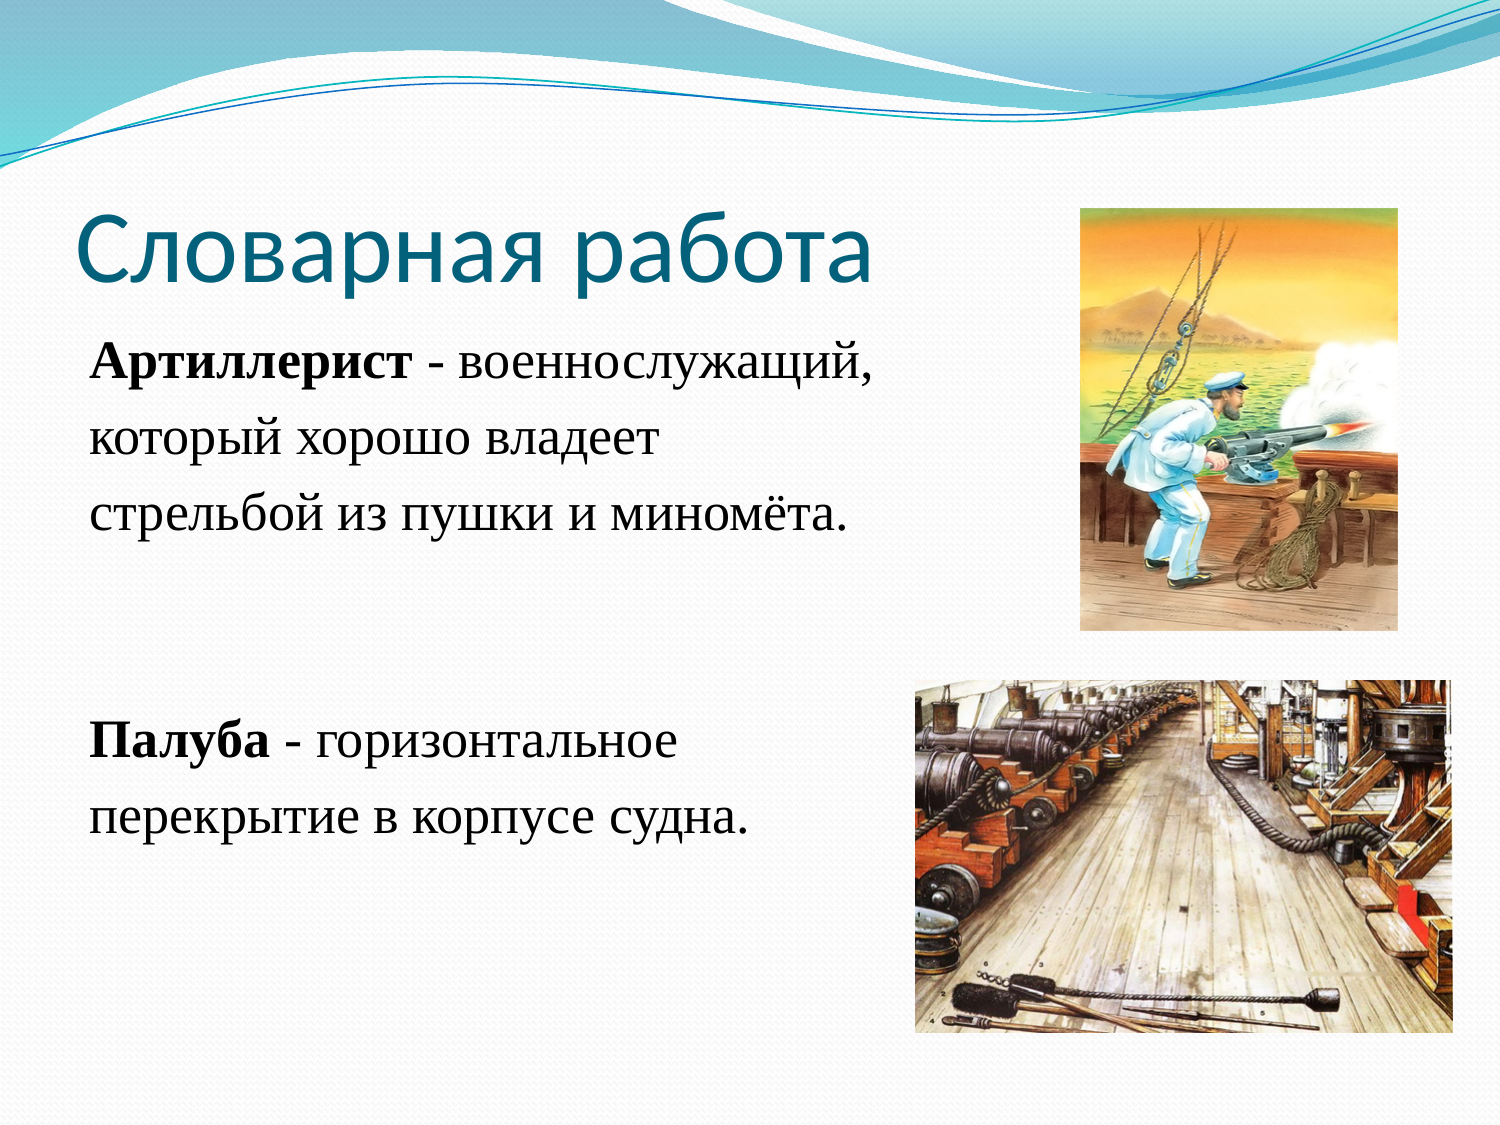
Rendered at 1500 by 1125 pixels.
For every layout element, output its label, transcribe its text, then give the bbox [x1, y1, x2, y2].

picture [1080, 207, 1398, 632]
picture [915, 680, 1453, 1033]
list Артиллерист - военнослужащий, который хорошо владеет стрельбой из пушки и миномёта. Палуба - горизонтальное перекрытие в корпусе судна. [75, 317, 1425, 1038]
title Словарная работа [75, 115, 1425, 303]
